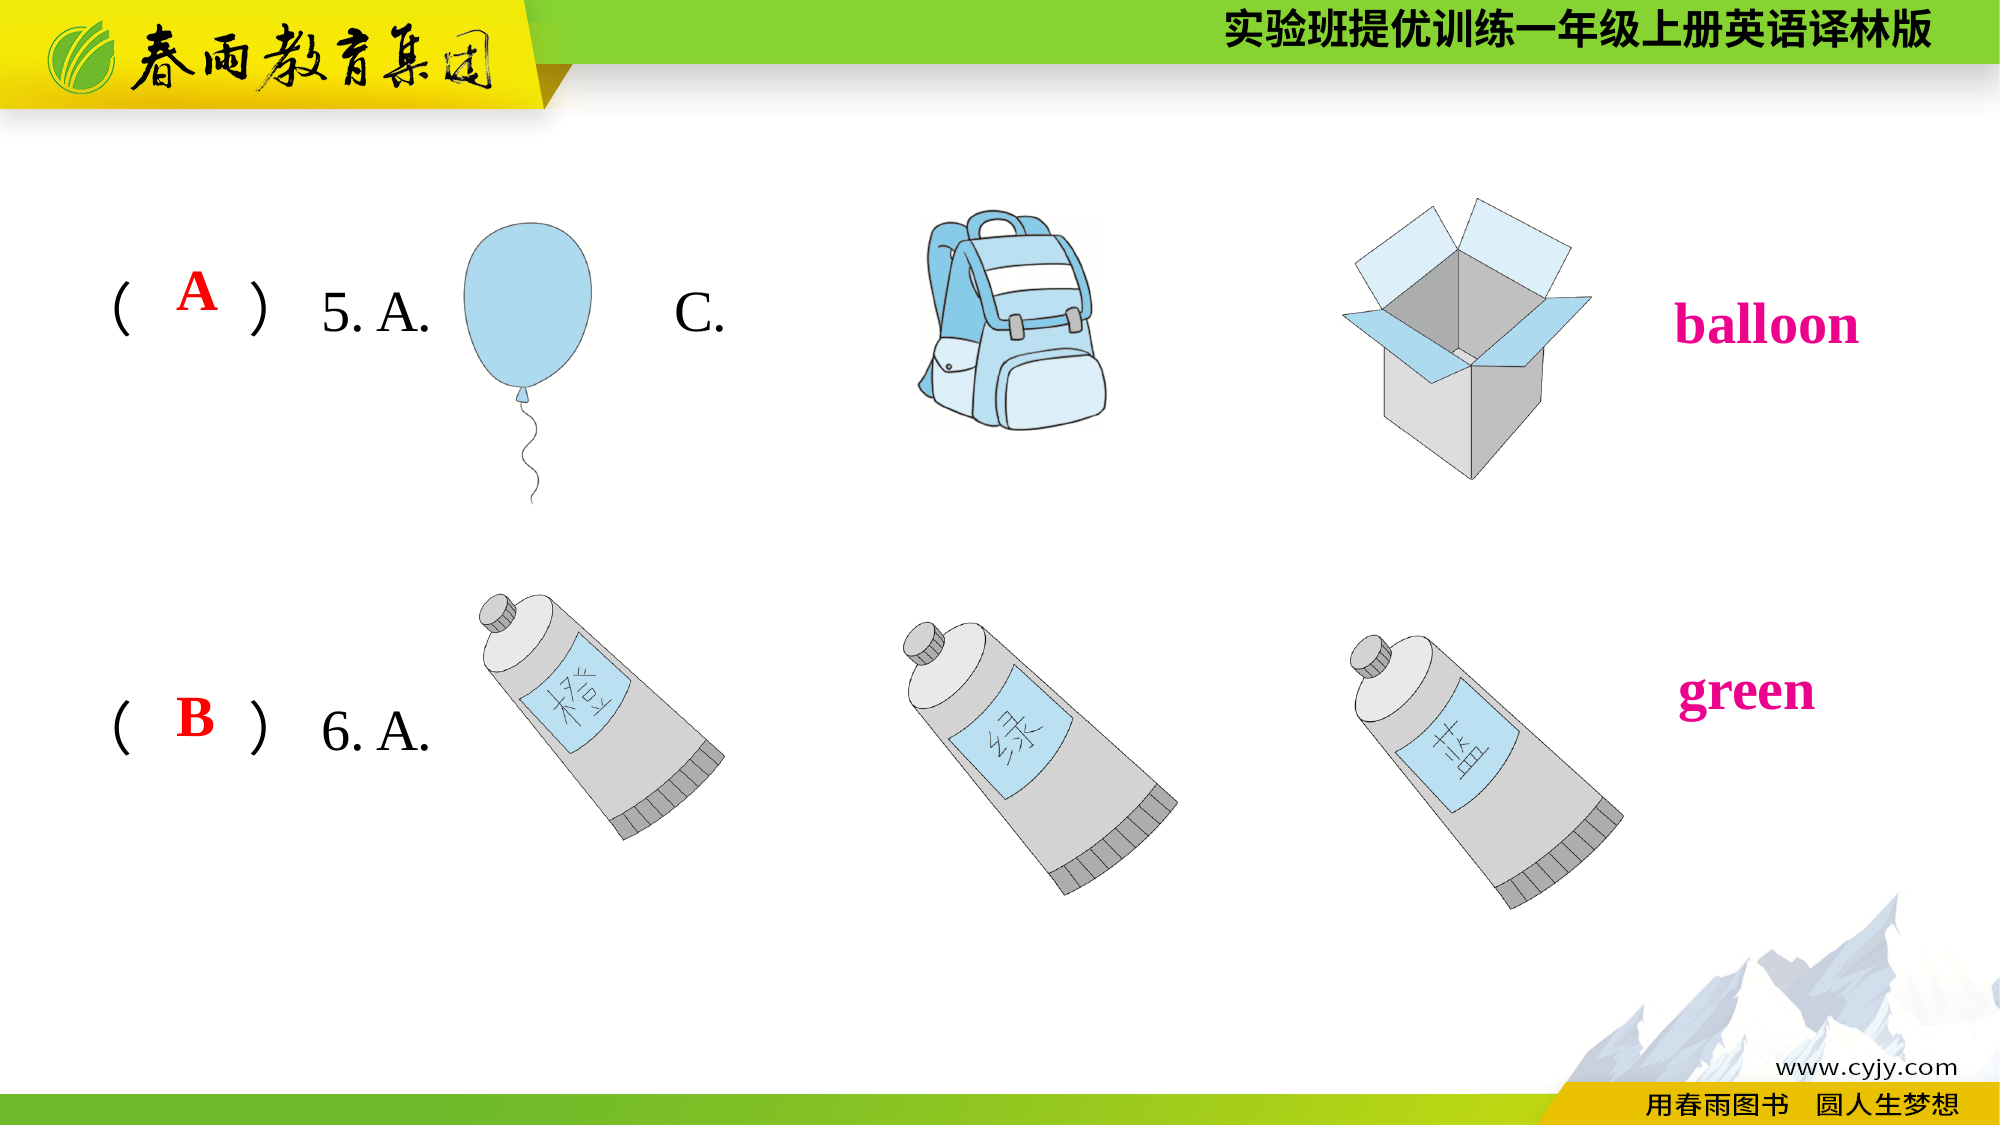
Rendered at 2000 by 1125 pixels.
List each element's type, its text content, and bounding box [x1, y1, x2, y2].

text_box A [161, 245, 234, 330]
text_box balloon [1660, 277, 1876, 363]
list （ ）5. A. B. C. （ ）6. A. B. C. [59, 230, 1944, 762]
text_box B [161, 670, 231, 756]
picture [0, 0, 2000, 1125]
text_box green [1663, 643, 1832, 729]
